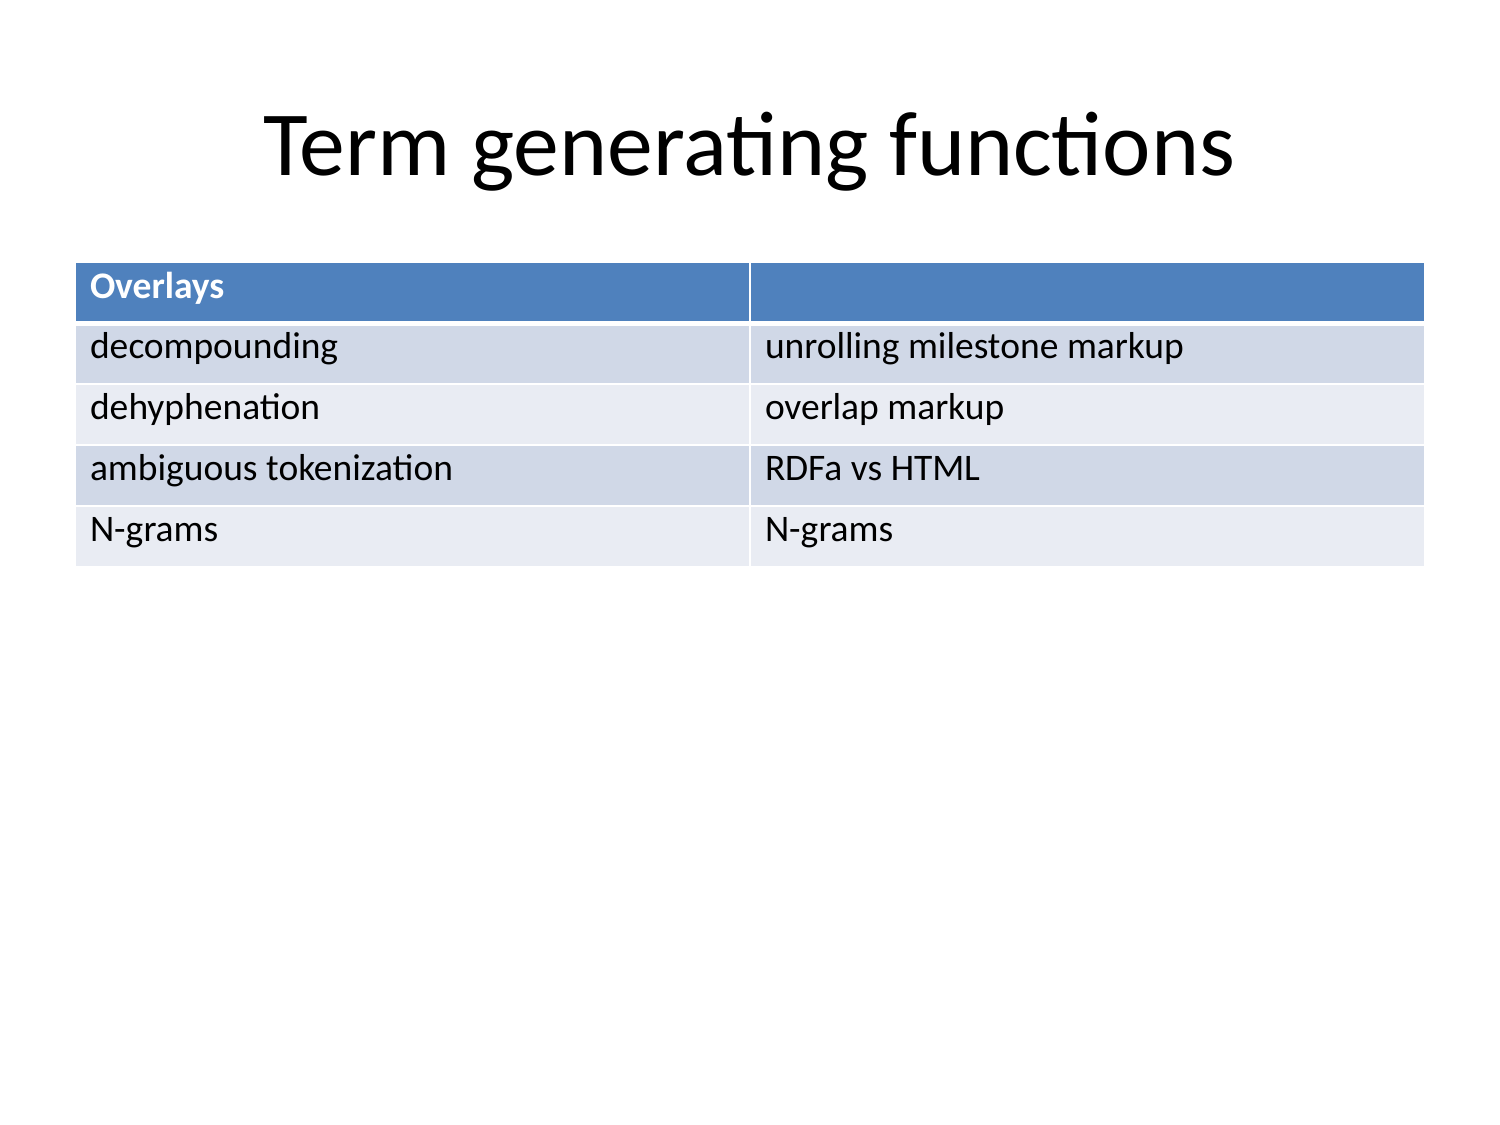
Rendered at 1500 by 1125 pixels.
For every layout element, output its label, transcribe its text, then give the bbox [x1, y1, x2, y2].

table_cell unrolling milestone markup [751, 326, 1424, 383]
table_cell N-grams [76, 507, 749, 566]
table_cell N-grams [751, 507, 1424, 566]
title Term generating functions [75, 45, 1425, 233]
table_cell RDFa vs HTML [751, 446, 1424, 505]
table_header [751, 263, 1424, 321]
table_header Overlays [76, 263, 749, 321]
table_cell dehyphenation [76, 385, 749, 444]
table_cell ambiguous tokenization [76, 446, 749, 505]
table_cell decompounding [76, 326, 749, 383]
table_cell overlap markup [751, 385, 1424, 444]
